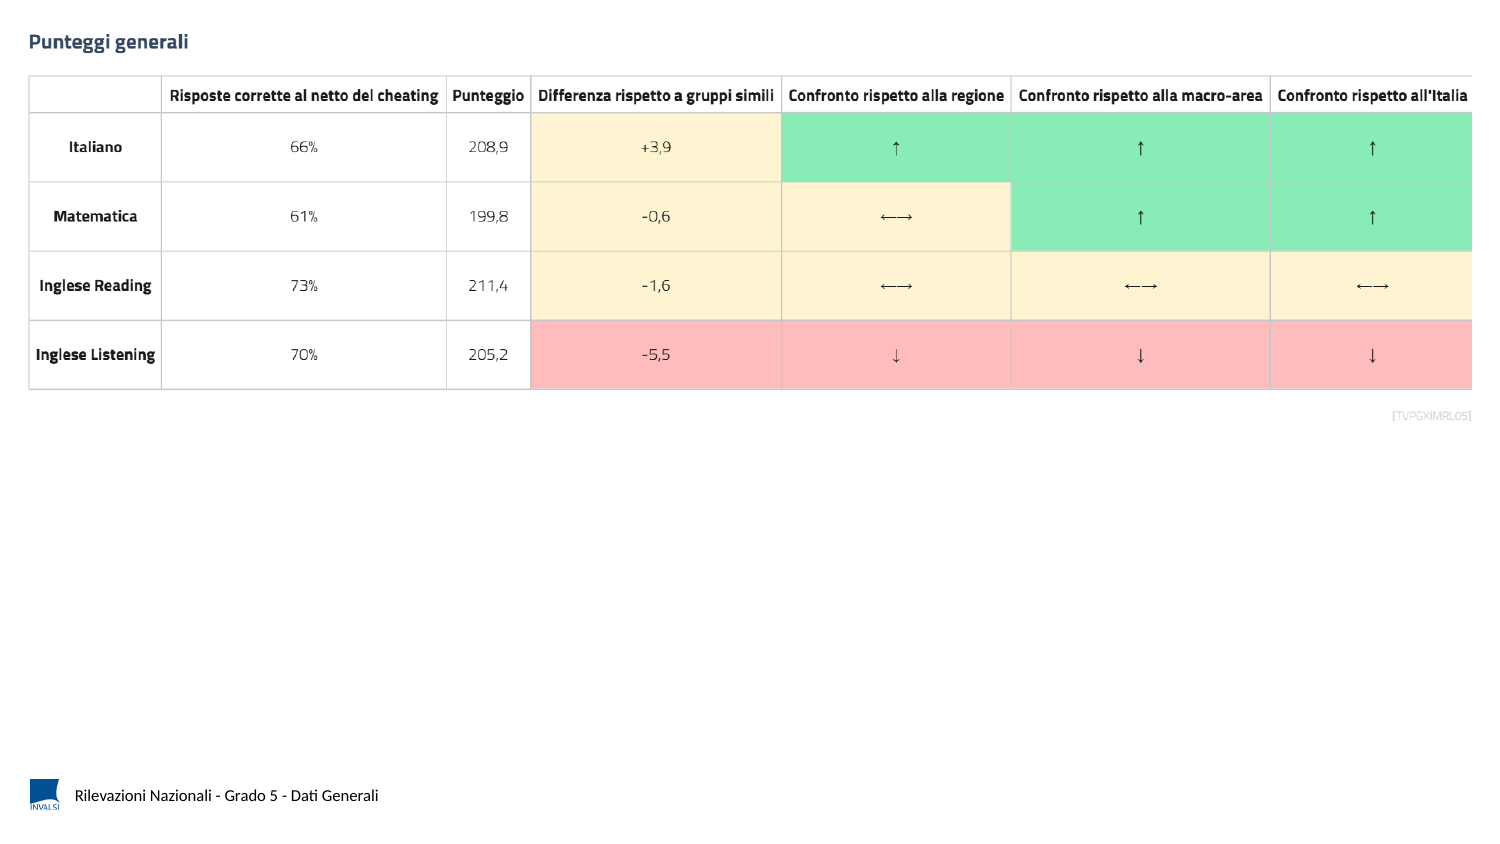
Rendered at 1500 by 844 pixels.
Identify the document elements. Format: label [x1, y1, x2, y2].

picture [0, 0, 1500, 507]
picture [29, 779, 60, 810]
